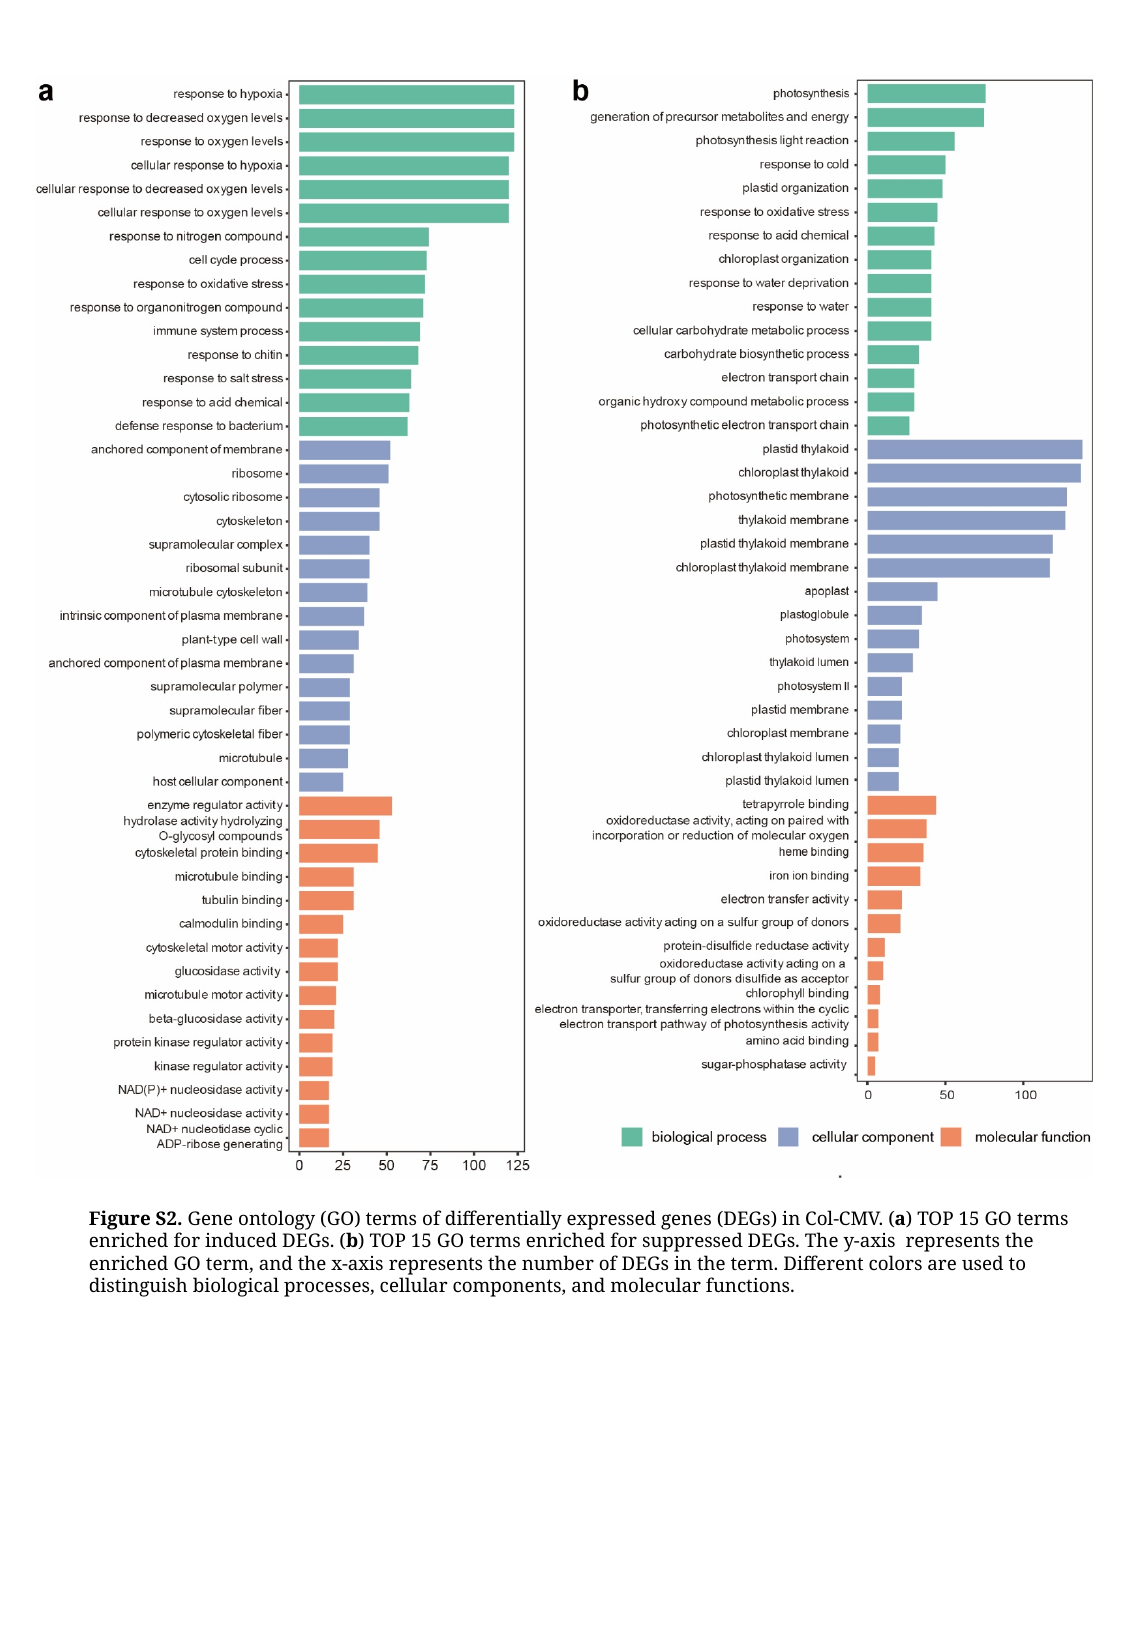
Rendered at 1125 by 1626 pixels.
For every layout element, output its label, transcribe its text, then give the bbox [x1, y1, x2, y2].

picture [35, 75, 1093, 1178]
text_box Figure S2. Gene ontology (GO) terms of differentially expressed genes (DEGs) in Col-CMV. (a) TOP 15 GO terms enriched for induced DEGs. (b) TOP 15 GO terms enriched for suppressed DEGs. The y-axis represents the enriched GO term, and the x-axis represents the number of DEGs in the term. Different colors are used to distinguish biological processes, cellular components, and molecular functions. [74, 1199, 1105, 1304]
